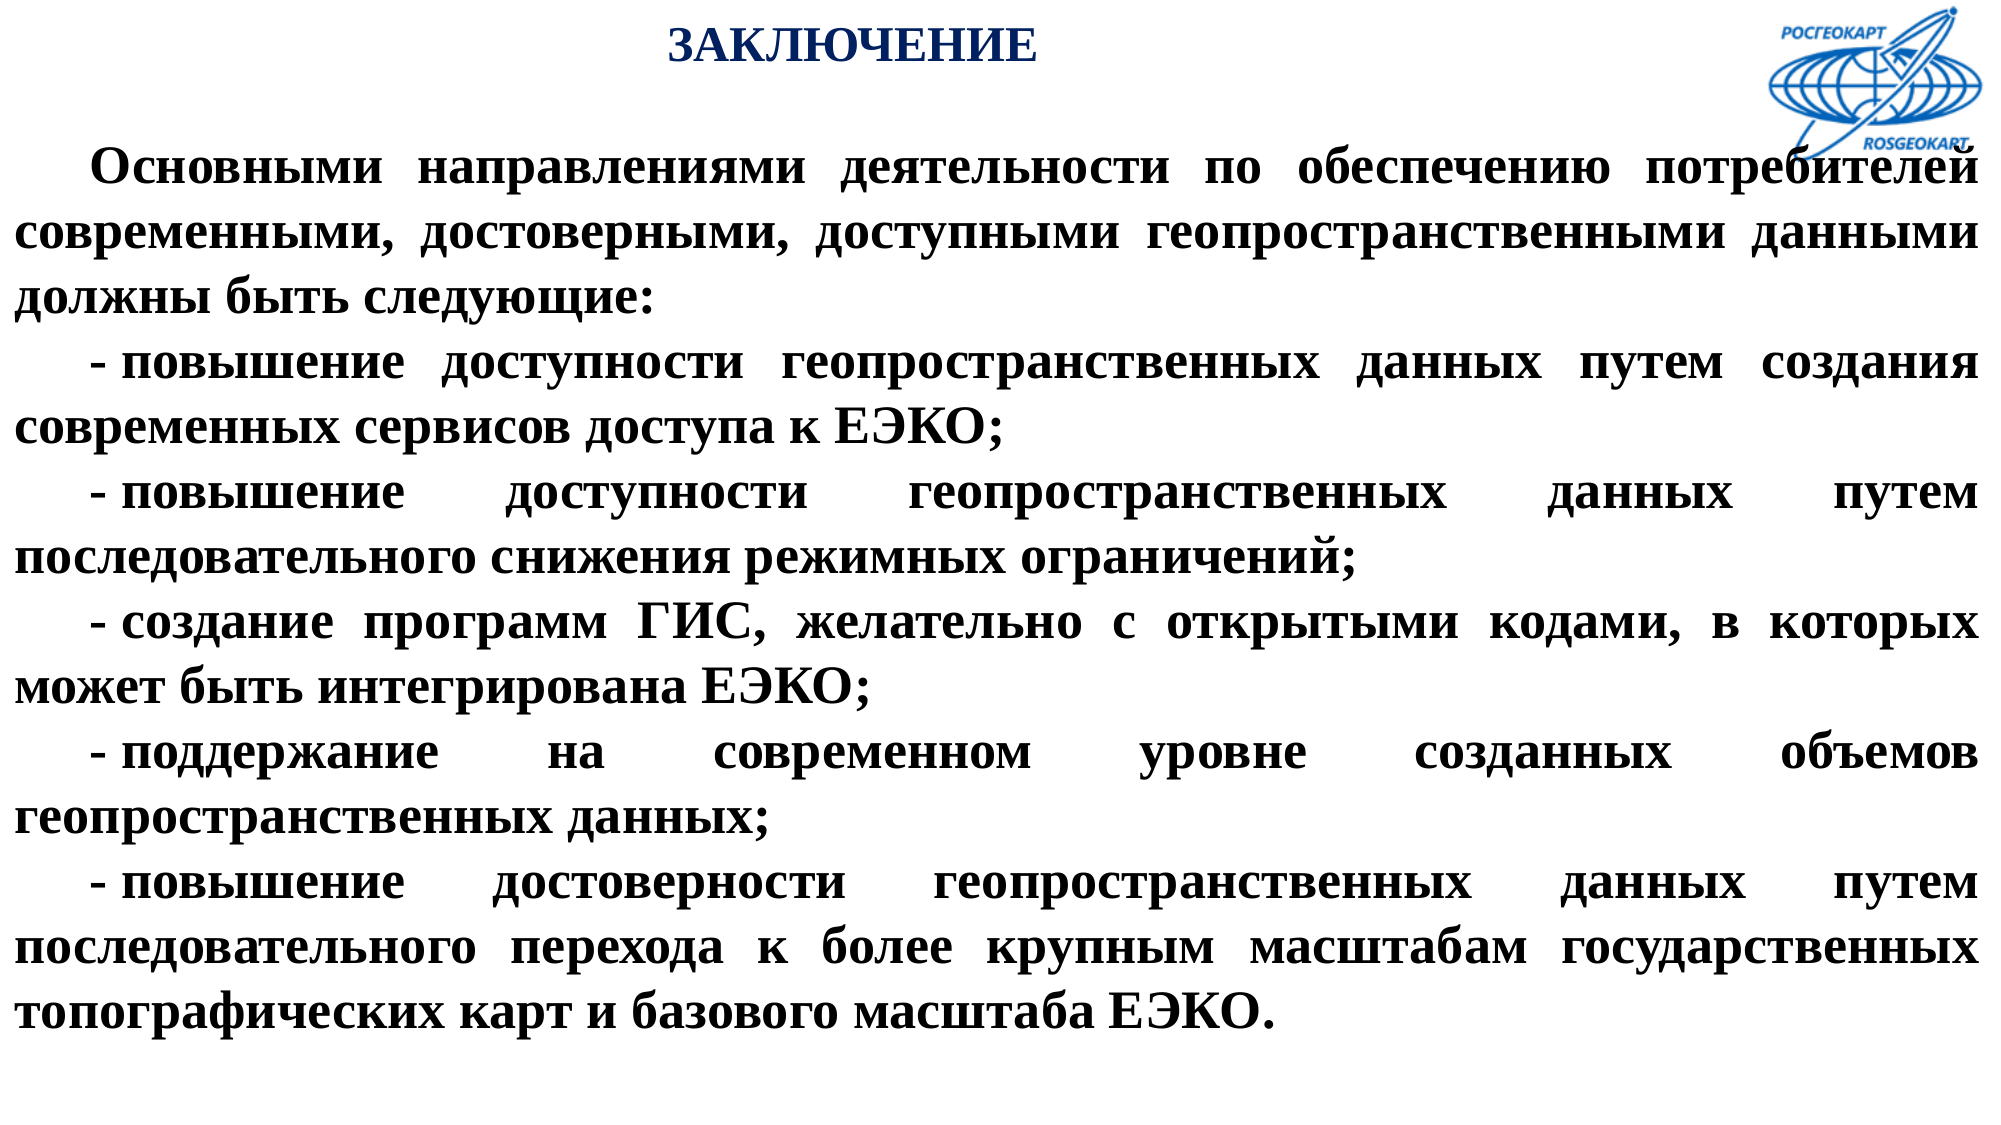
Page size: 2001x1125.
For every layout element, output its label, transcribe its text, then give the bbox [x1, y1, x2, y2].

text_box ЗАКЛЮЧЕНИЕ [0, 3, 1707, 79]
picture [1757, 6, 1994, 162]
text_box Основными направлениями деятельности по обеспечению потребителей современными, достоверными, доступными геопространственными данными должны быть следующие: - повышение доступности геопространственных данных путем создания современных сервисов доступа к ЕЭКО; - повышение доступности геопространственных данных путем последовательного снижения режимных ограничений; - создание программ ГИС, желательно с открытыми кодами, в которых может быть интегрирована ЕЭКО; - поддержание на современном уровне созданных объемов геопространственных данных; - повышение достоверности геопространственных данных путем последовательного перехода к более крупным масштабам государственных топографических карт и базового масштаба ЕЭКО. [0, 122, 1997, 1047]
